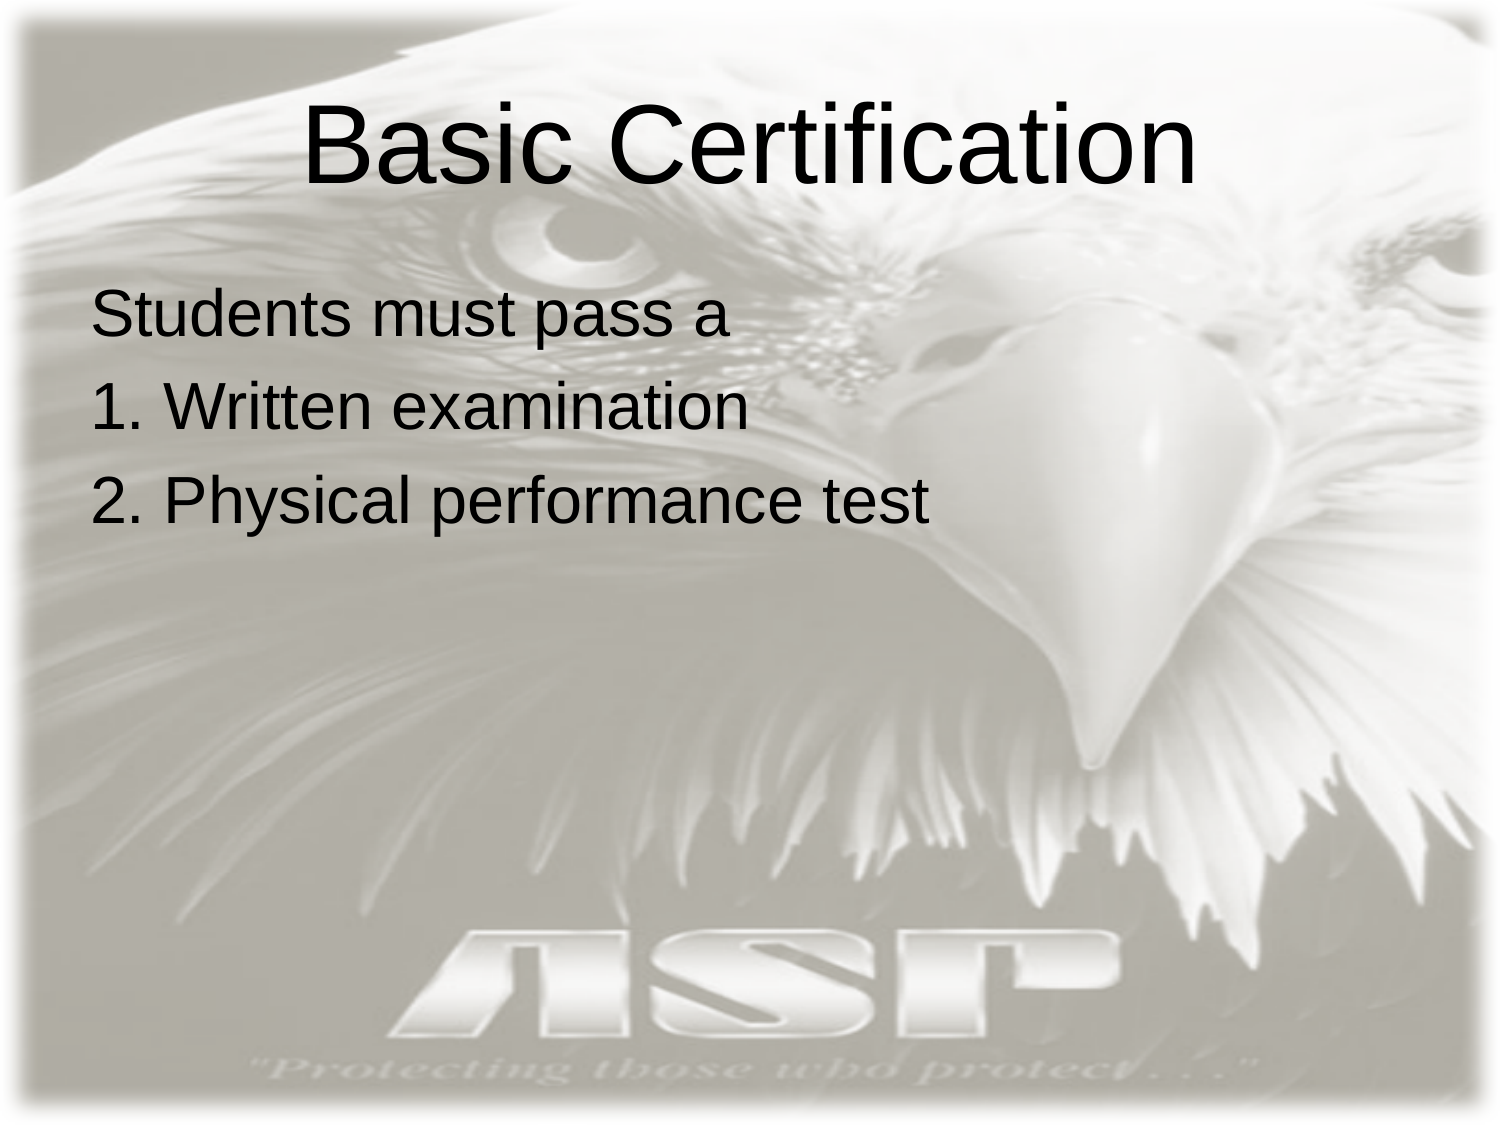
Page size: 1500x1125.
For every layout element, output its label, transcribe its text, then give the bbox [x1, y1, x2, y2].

list Students must pass a 1. Written examination 2. Physical performance test [75, 262, 1425, 1005]
title Basic Certification [75, 45, 1425, 233]
